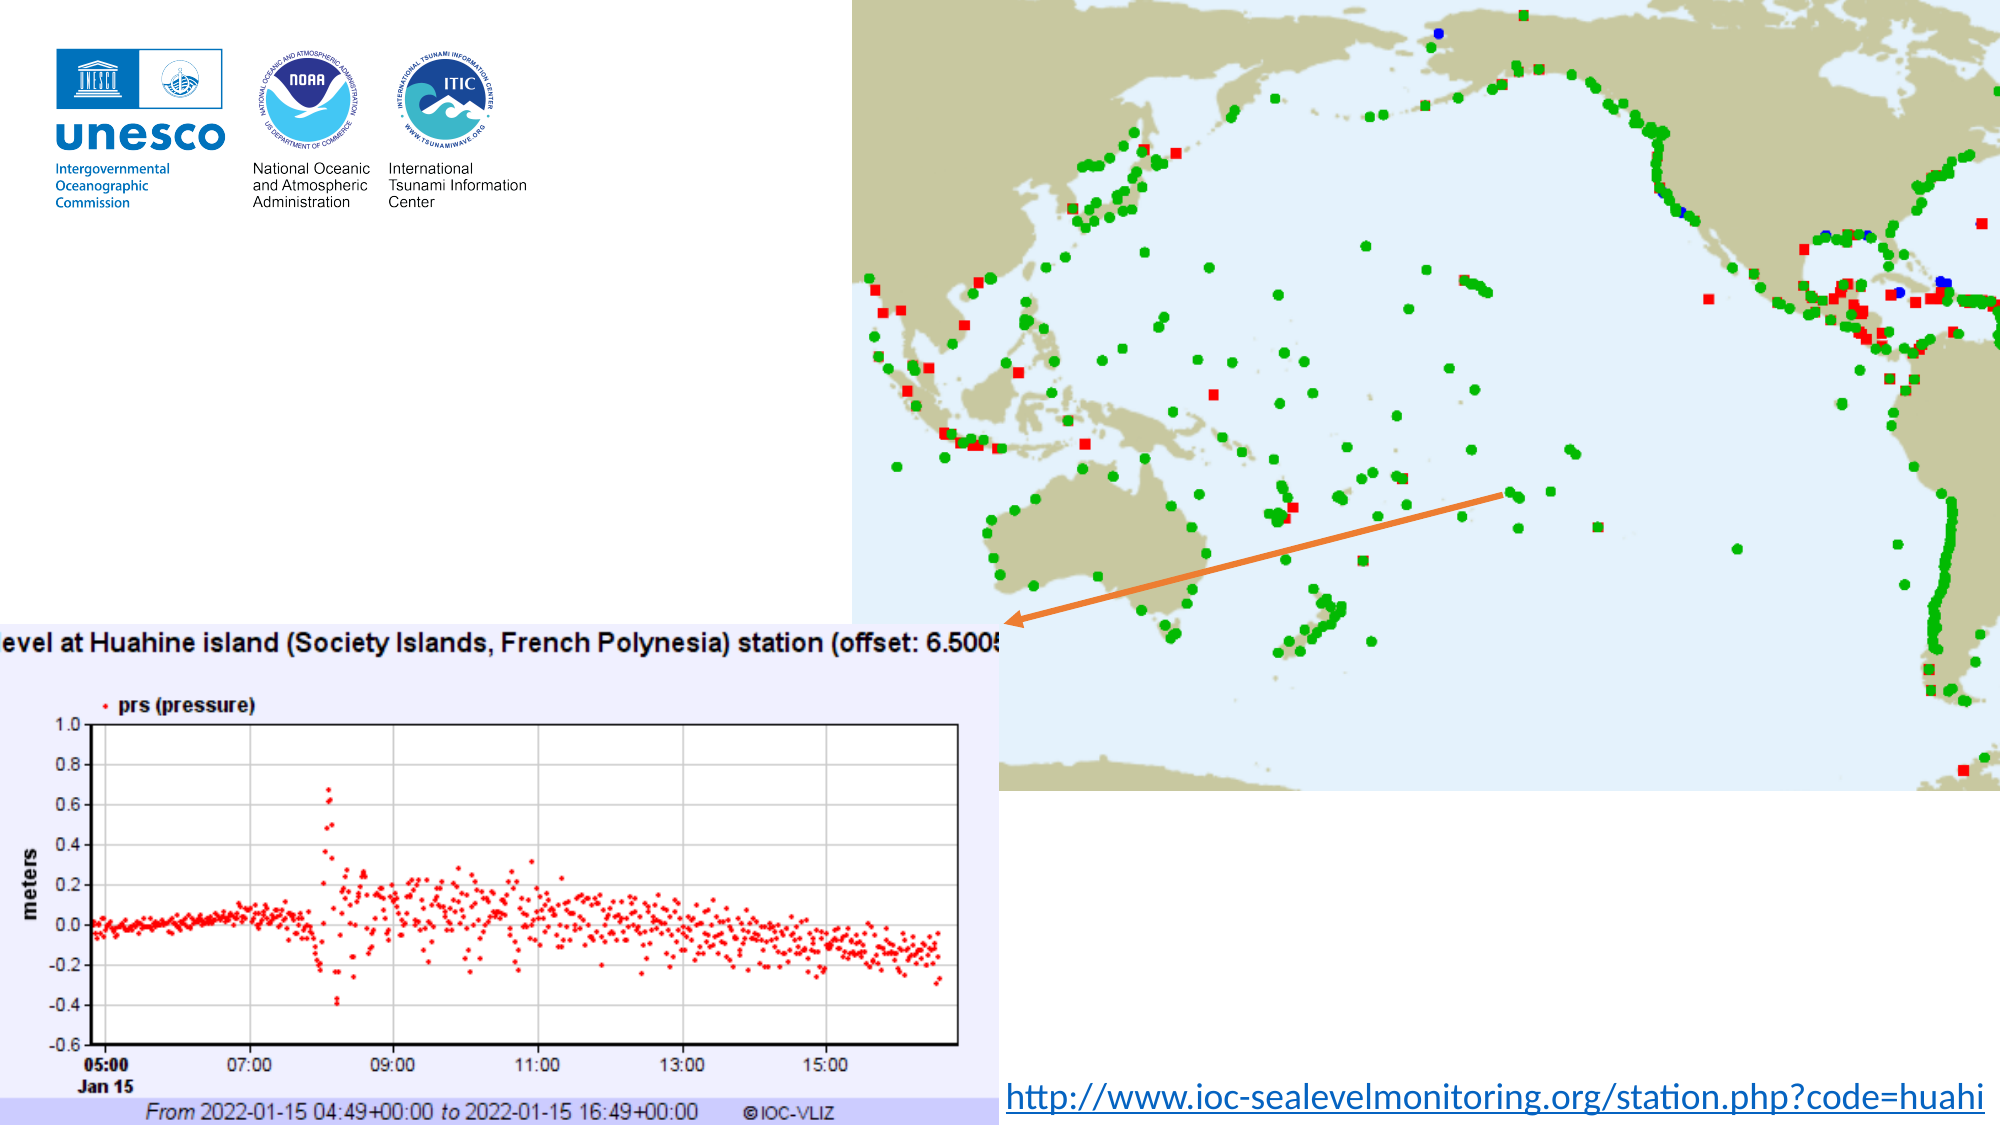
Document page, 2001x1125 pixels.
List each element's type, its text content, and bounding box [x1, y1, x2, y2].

picture [0, 0, 2000, 1125]
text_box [1003, 494, 1503, 624]
picture [43, 35, 527, 221]
text_box http://www.ioc-sealevelmonitoring.org/station.php?code=huahi [999, 1064, 2000, 1125]
